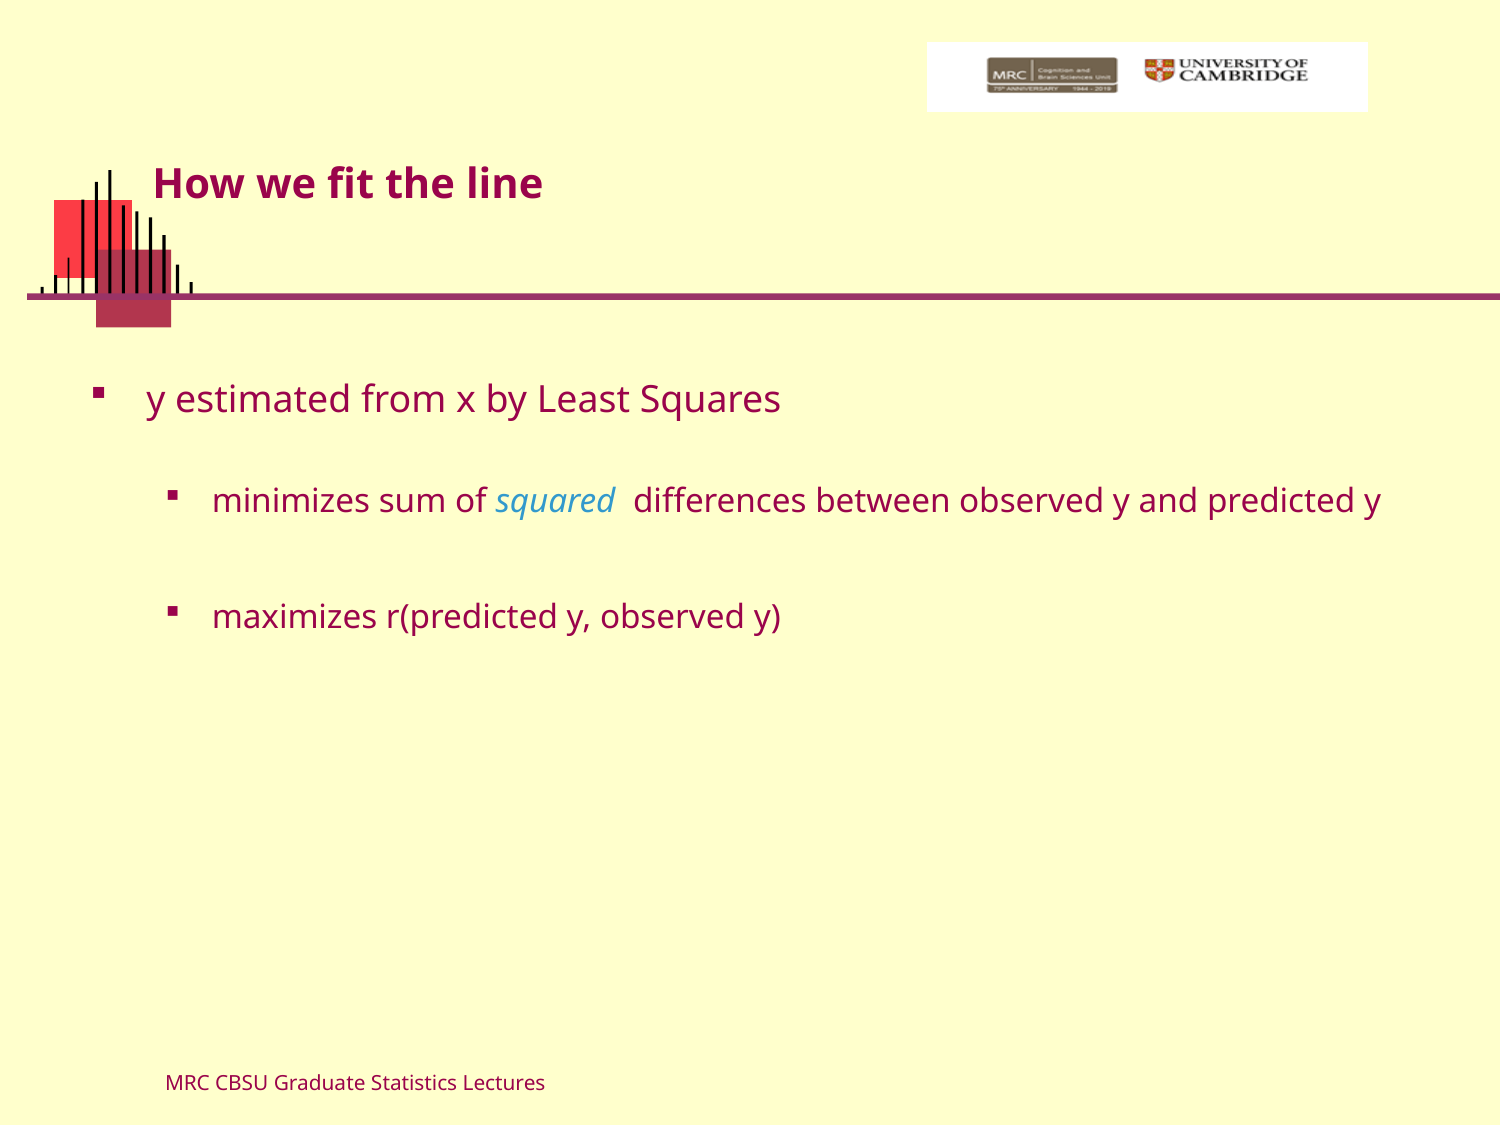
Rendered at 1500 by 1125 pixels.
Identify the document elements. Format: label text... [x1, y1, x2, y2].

picture [927, 42, 1368, 112]
footer MRC CBSU Graduate Statistics Lectures [149, 1062, 988, 1101]
title How we fit the line [137, 137, 988, 233]
list y estimated from x by Least Squares minimizes sum of squared differences between observed y and predicted y maximizes r(predicted y, observed y) [75, 262, 1425, 1038]
